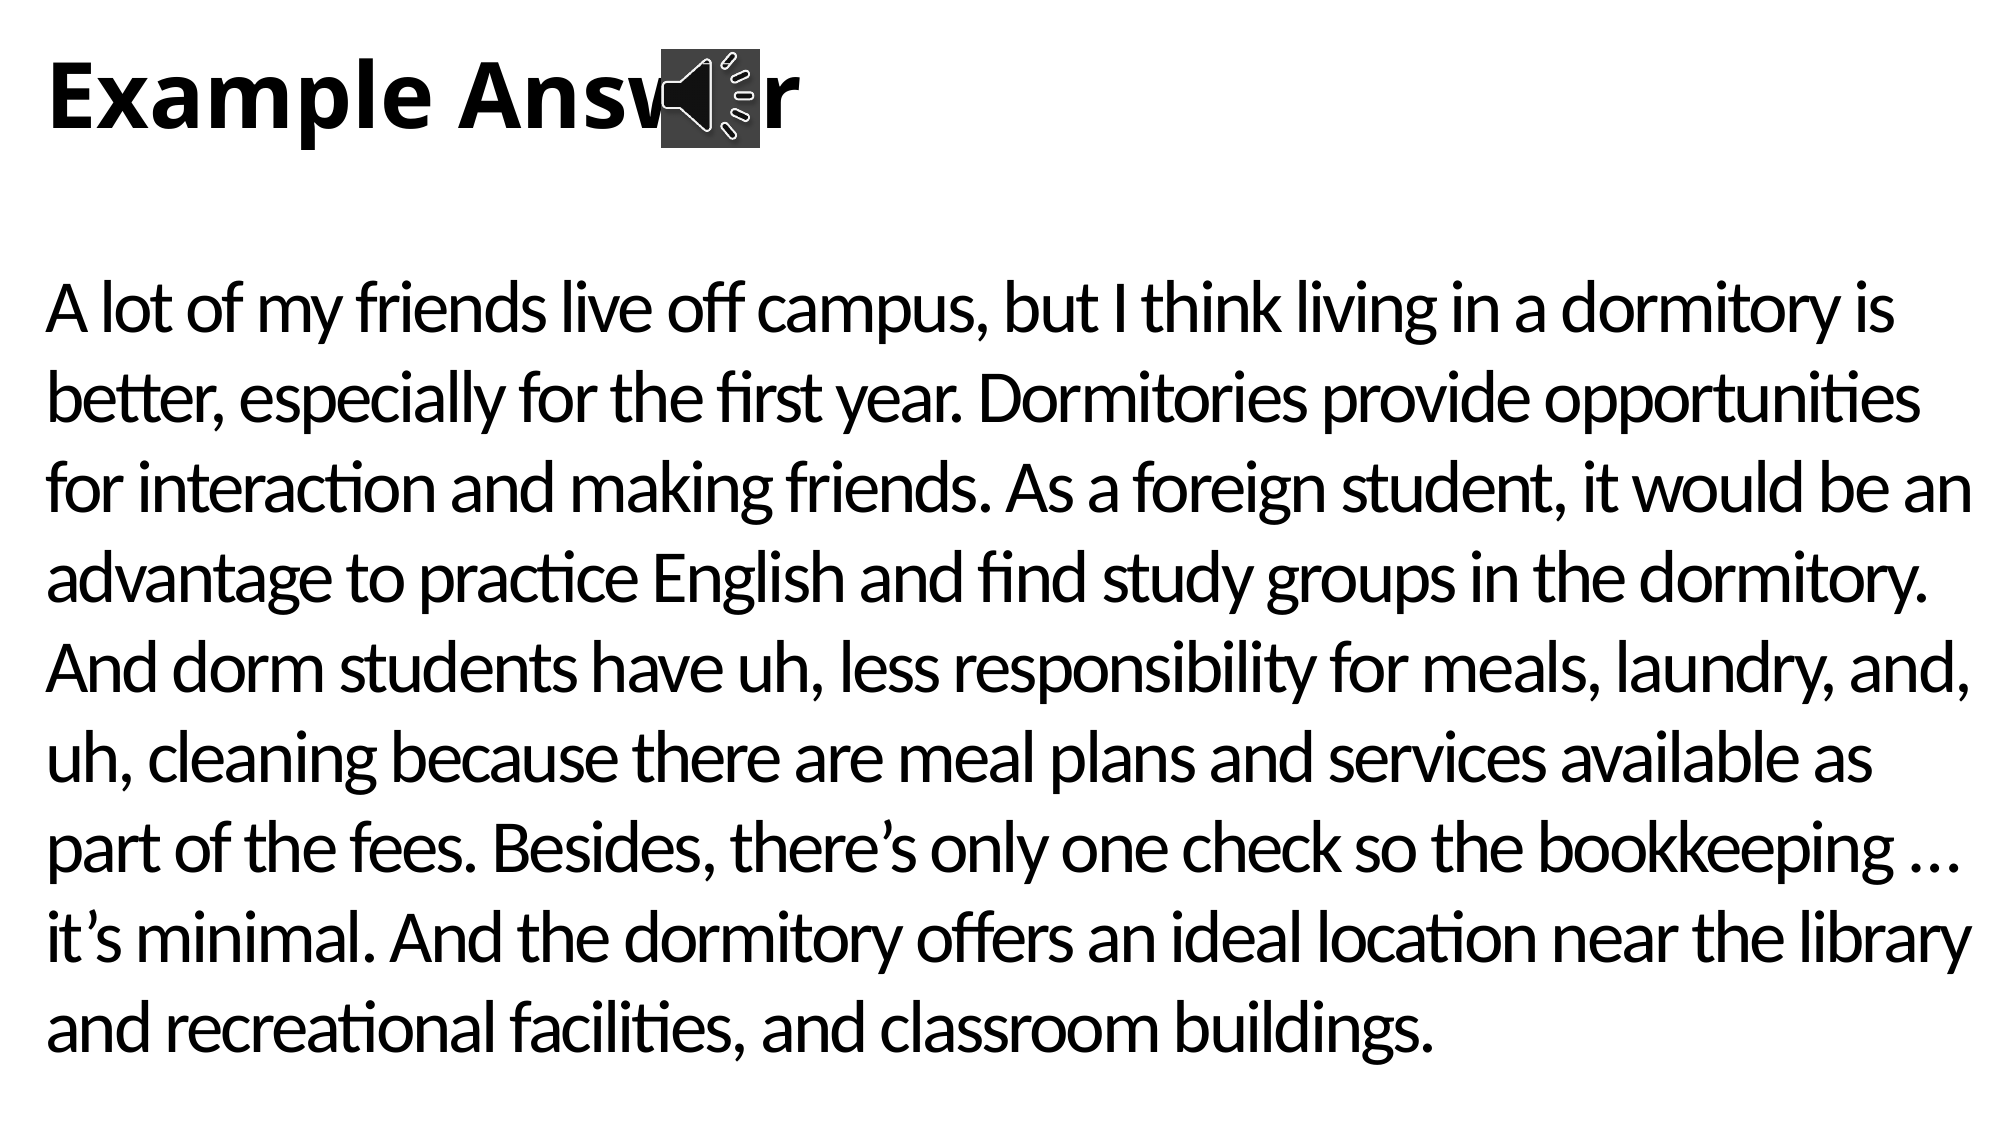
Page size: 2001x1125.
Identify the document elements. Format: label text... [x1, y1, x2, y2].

list A lot of my friends live off campus, but I think living in a dormitory is better, especially for the first year. Dormitories provide opportunities for interaction and making friends. As a foreign student, it would be an advantage to practice English and find study groups in the dormitory. And dorm students have uh, less responsibility for meals, laundry, and, uh, cleaning because there are meal plans and services available as part of the fees. Besides, there’s only one check so the bookkeeping …it’s minimal. And the dormitory offers an ideal location near the library and recreational facilities, and classroom buildings. [30, 249, 2000, 1087]
title Example Answer [30, 0, 1863, 197]
picture [660, 48, 761, 149]
